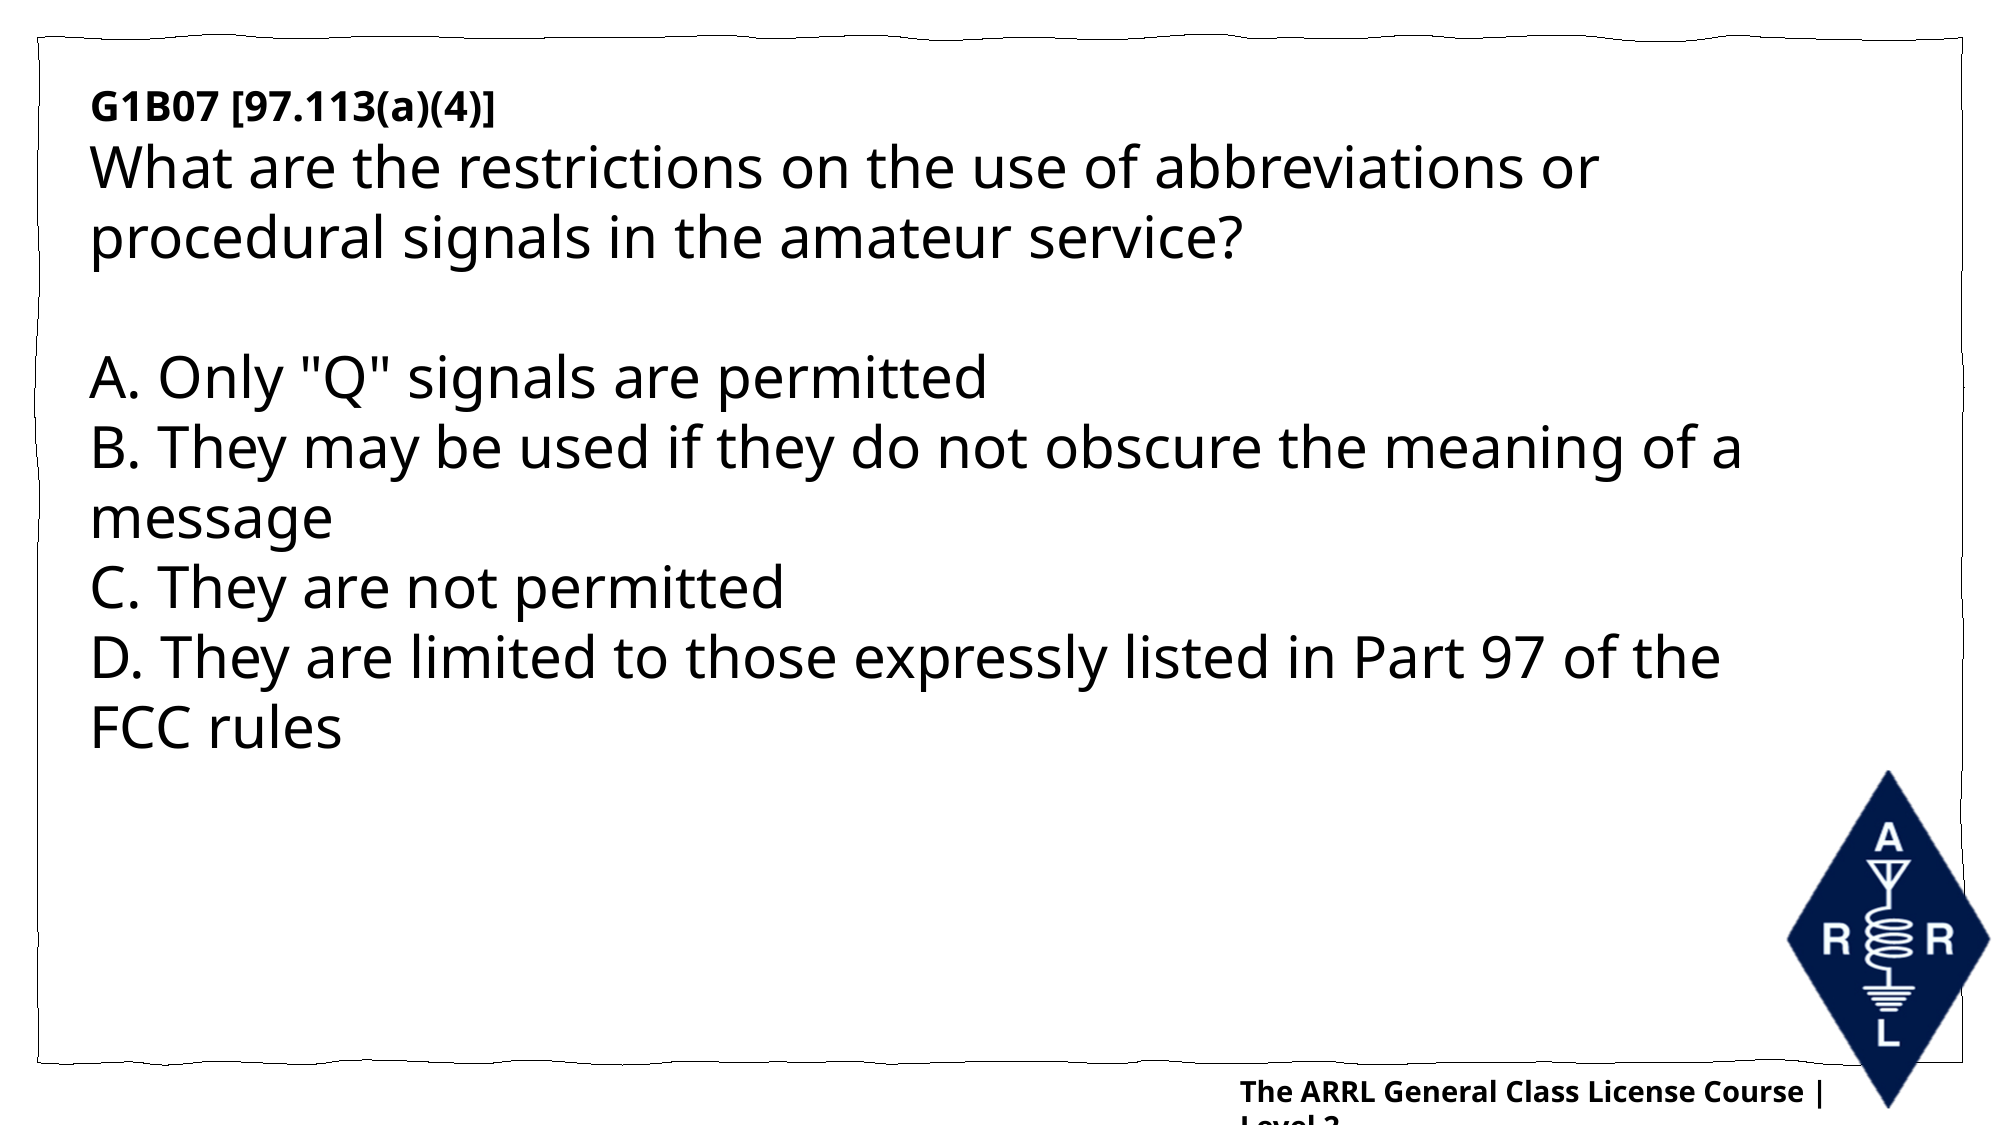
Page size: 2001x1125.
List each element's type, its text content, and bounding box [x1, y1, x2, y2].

picture [1773, 752, 1999, 1125]
text_box G1B07 [97.113(a)(4)] What are the restrictions on the use of abbreviations or procedural signals in the amateur service? A. Only "Q" signals are permitted B. They may be used if they do not obscure the meaning of a message C. They are not permitted D. They are limited to those expressly listed in Part 97 of the FCC rules [75, 72, 1850, 768]
